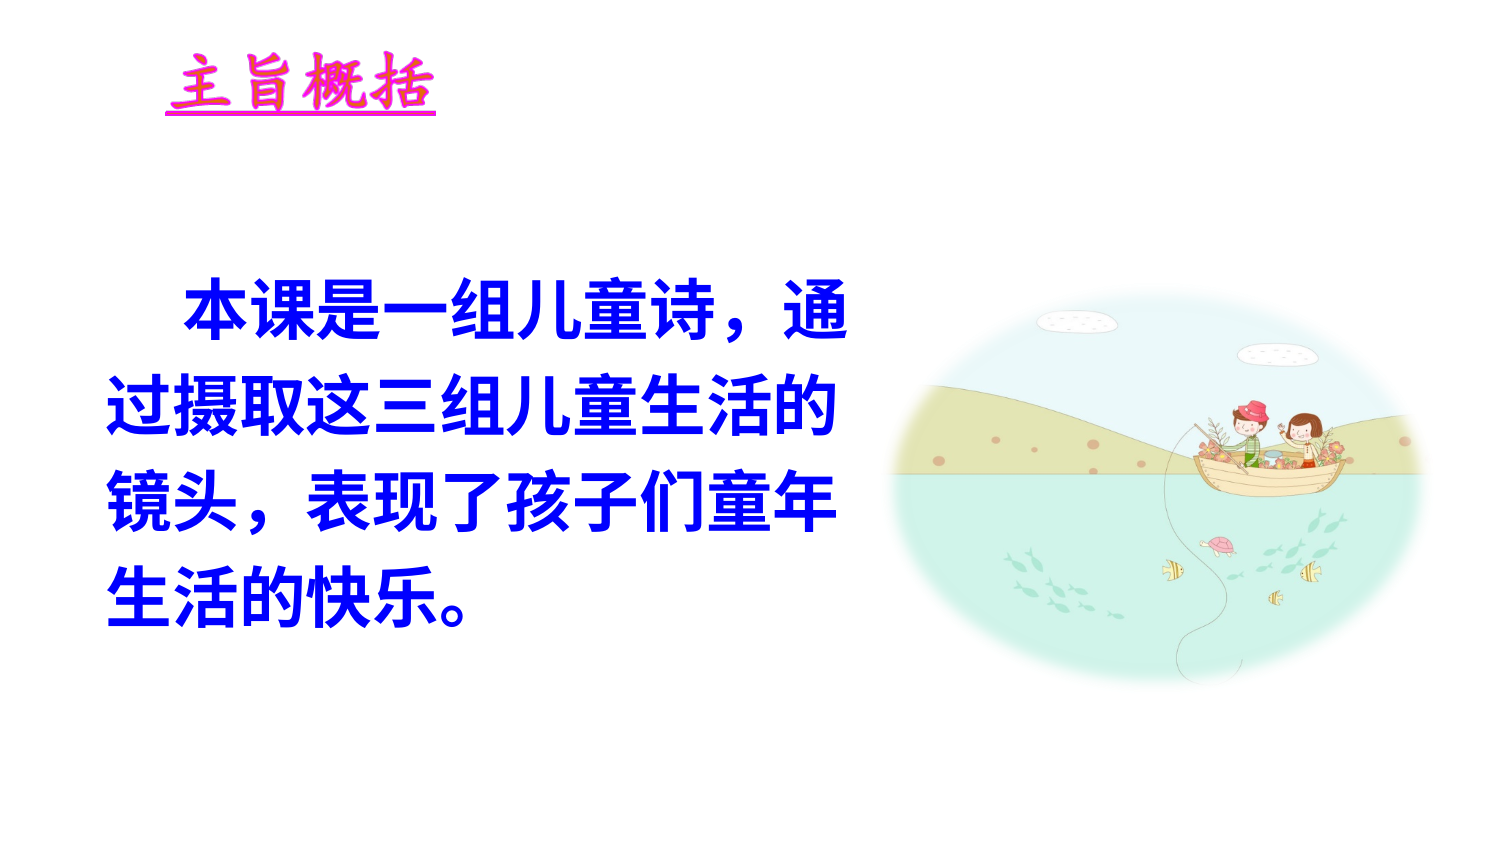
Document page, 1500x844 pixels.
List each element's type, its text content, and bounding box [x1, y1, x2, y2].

picture [150, 29, 471, 127]
picture [876, 277, 1438, 698]
text_box 本课是一组儿童诗，通过摄取这三组儿童生活的镜头，表现了孩子们童年生活的快乐。 [90, 244, 905, 643]
